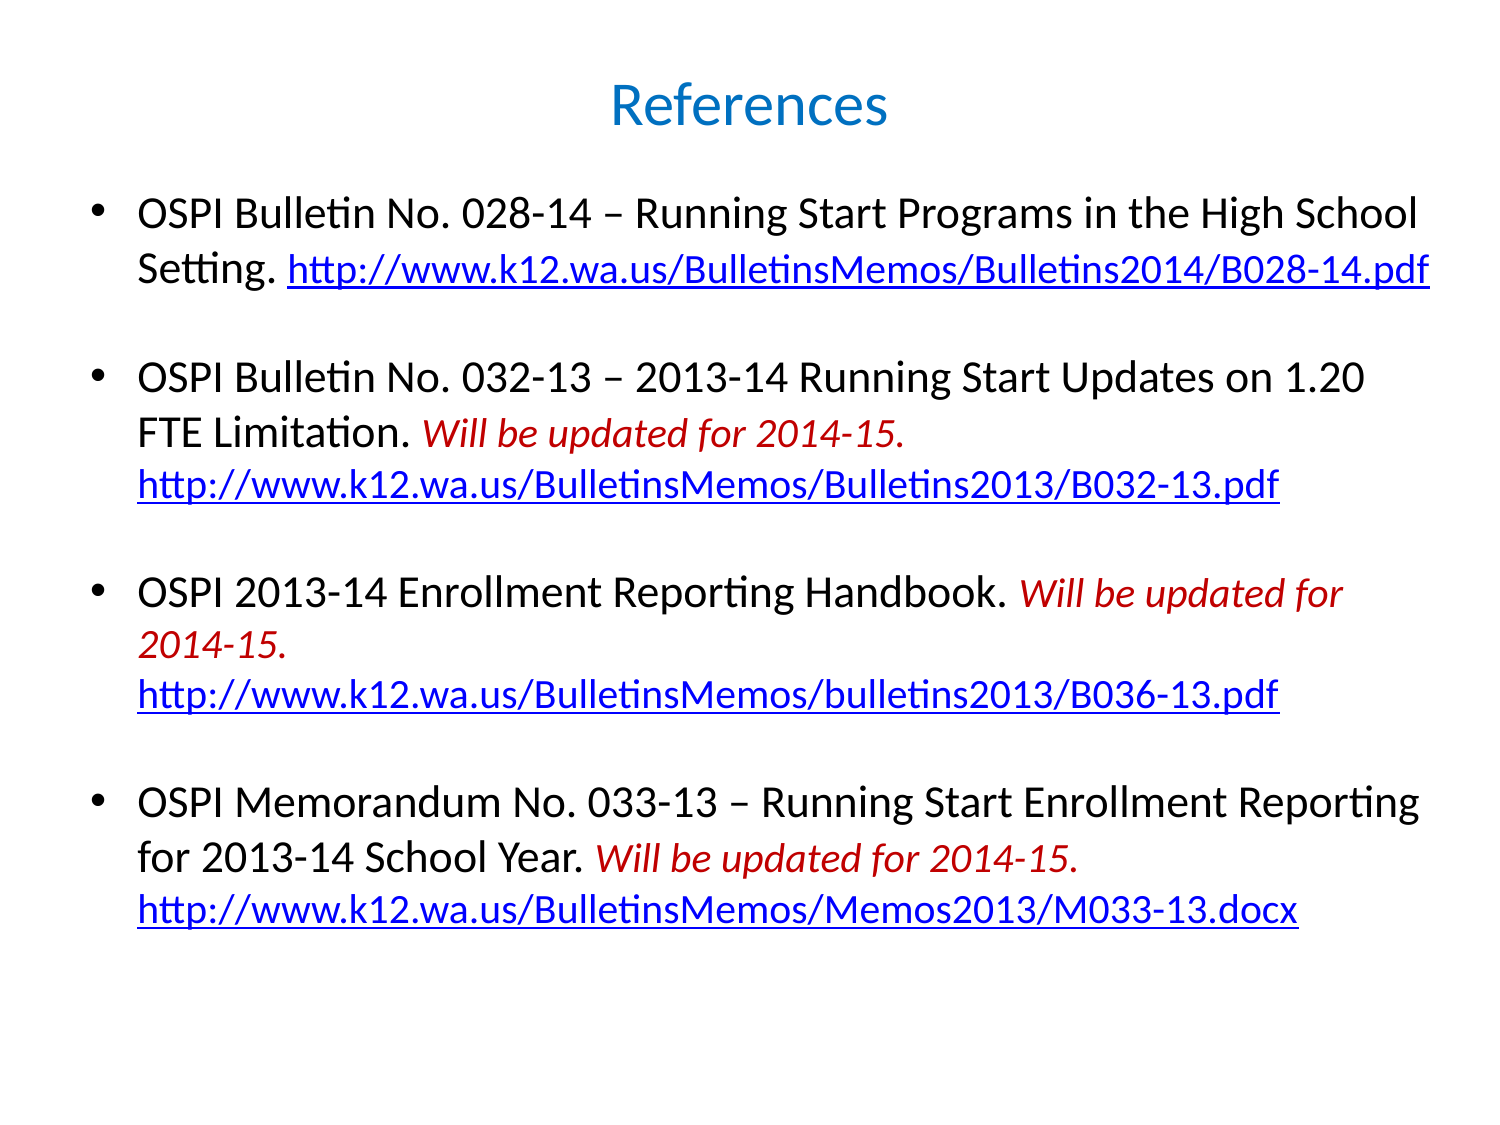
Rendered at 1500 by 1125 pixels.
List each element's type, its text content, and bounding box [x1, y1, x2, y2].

list OSPI Bulletin No. 028-14 – Running Start Programs in the High School Setting. http://www.k12.wa.us/BulletinsMemos/Bulletins2014/B028-14.pdf OSPI Bulletin No. 032-13 – 2013-14 Running Start Updates on 1.20 FTE Limitation. Will be updated for 2014-15. http://www.k12.wa.us/BulletinsMemos/Bulletins2013/B032-13.pdf OSPI 2013-14 Enrollment Reporting Handbook. Will be updated for 2014-15. http://www.k12.wa.us/BulletinsMemos/bulletins2013/B036-13.pdf OSPI Memorandum No. 033-13 – Running Start Enrollment Reporting for 2013-14 School Year. Will be updated for 2014-15. http://www.k12.wa.us/BulletinsMemos/Memos2013/M033-13.docx [75, 174, 1450, 1063]
title References [75, 37, 1425, 163]
